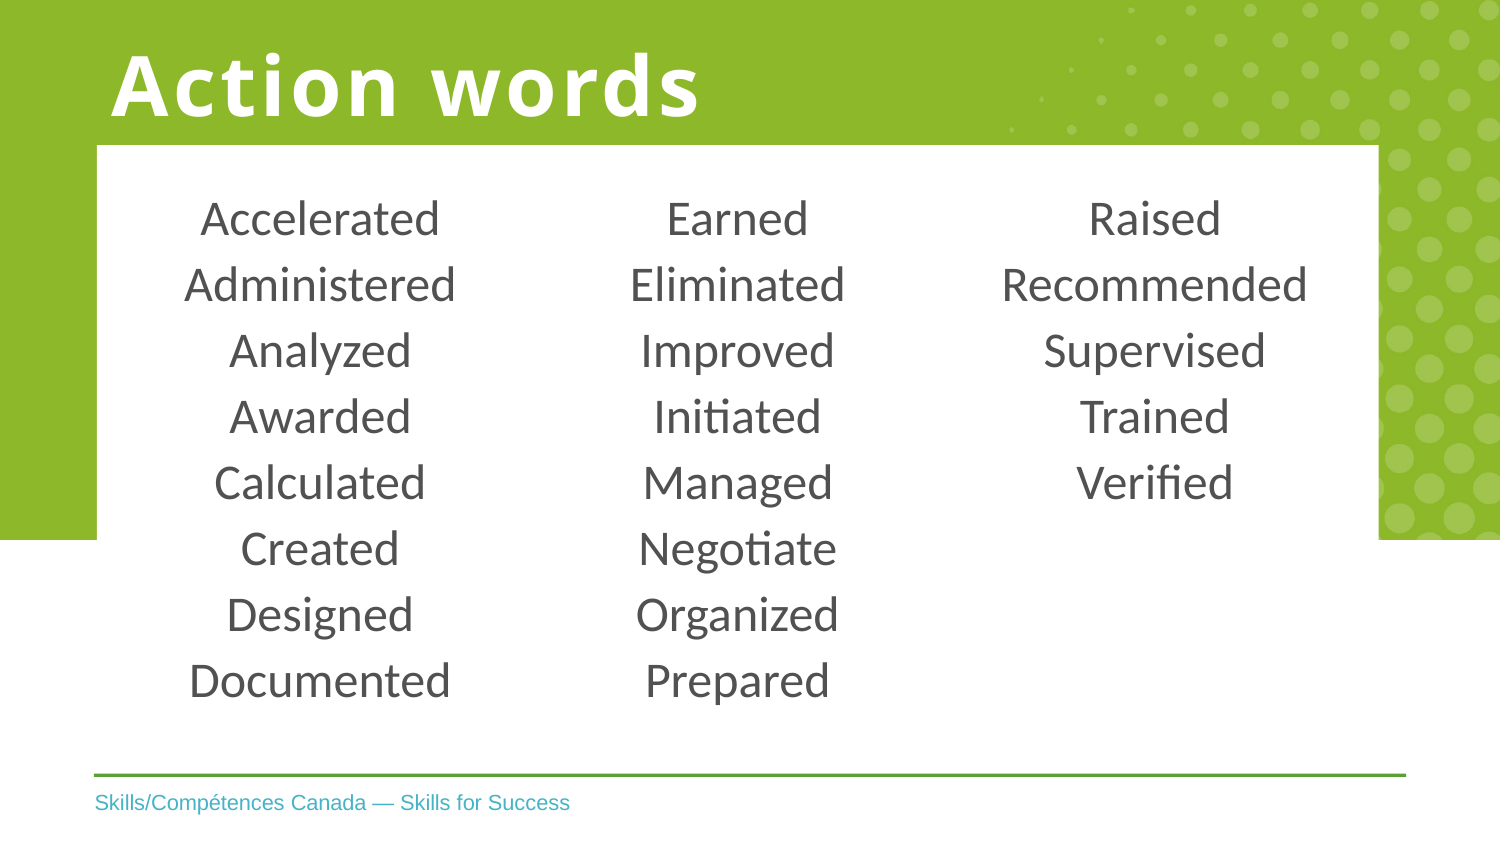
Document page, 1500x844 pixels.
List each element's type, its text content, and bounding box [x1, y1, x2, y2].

picture [0, 0, 1500, 540]
title Action words [96, 25, 1399, 163]
text_box Accelerated Administered Analyzed Awarded Calculated Created Designed Documented Earned Eliminated Improved Initiated Managed Negotiate Organized Prepared Raised Recommended Supervised Trained Verified [96, 145, 1379, 713]
